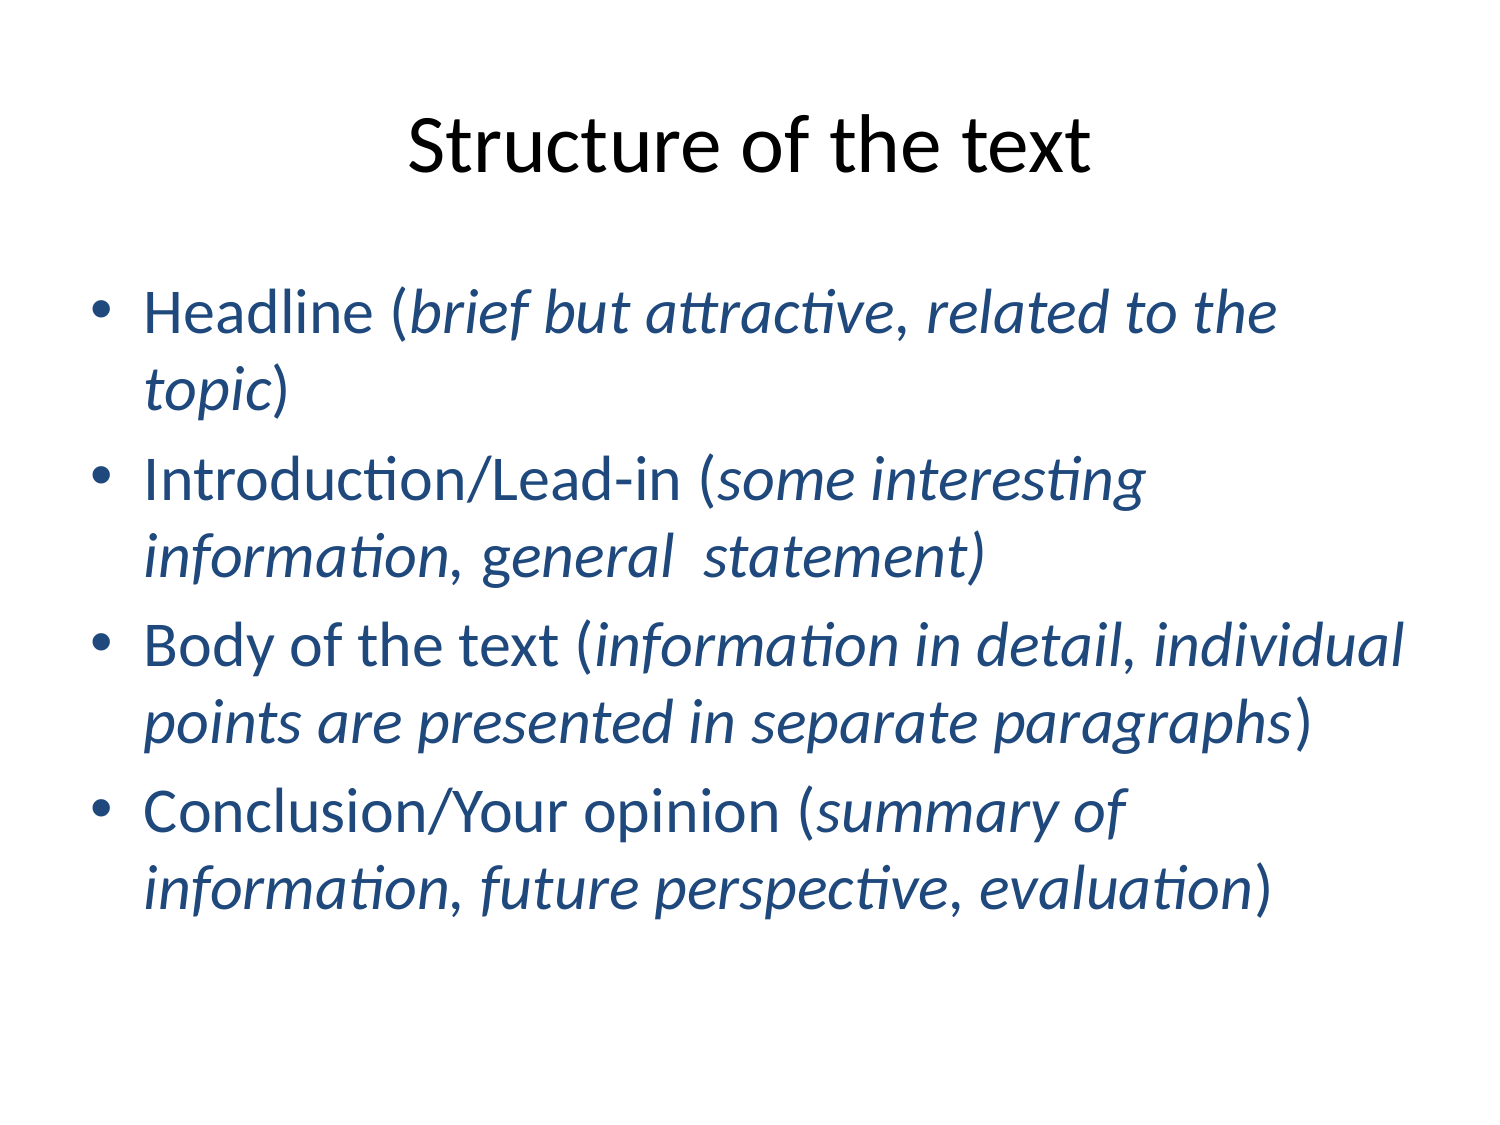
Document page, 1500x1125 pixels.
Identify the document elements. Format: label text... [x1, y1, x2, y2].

title Structure of the text [75, 45, 1425, 233]
list Headline (brief but attractive, related to the topic) Introduction/Lead-in (some interesting information, general statement) Body of the text (information in detail, individual points are presented in separate paragraphs) Conclusion/Your opinion (summary of information, future perspective, evaluation) [75, 262, 1425, 1005]
